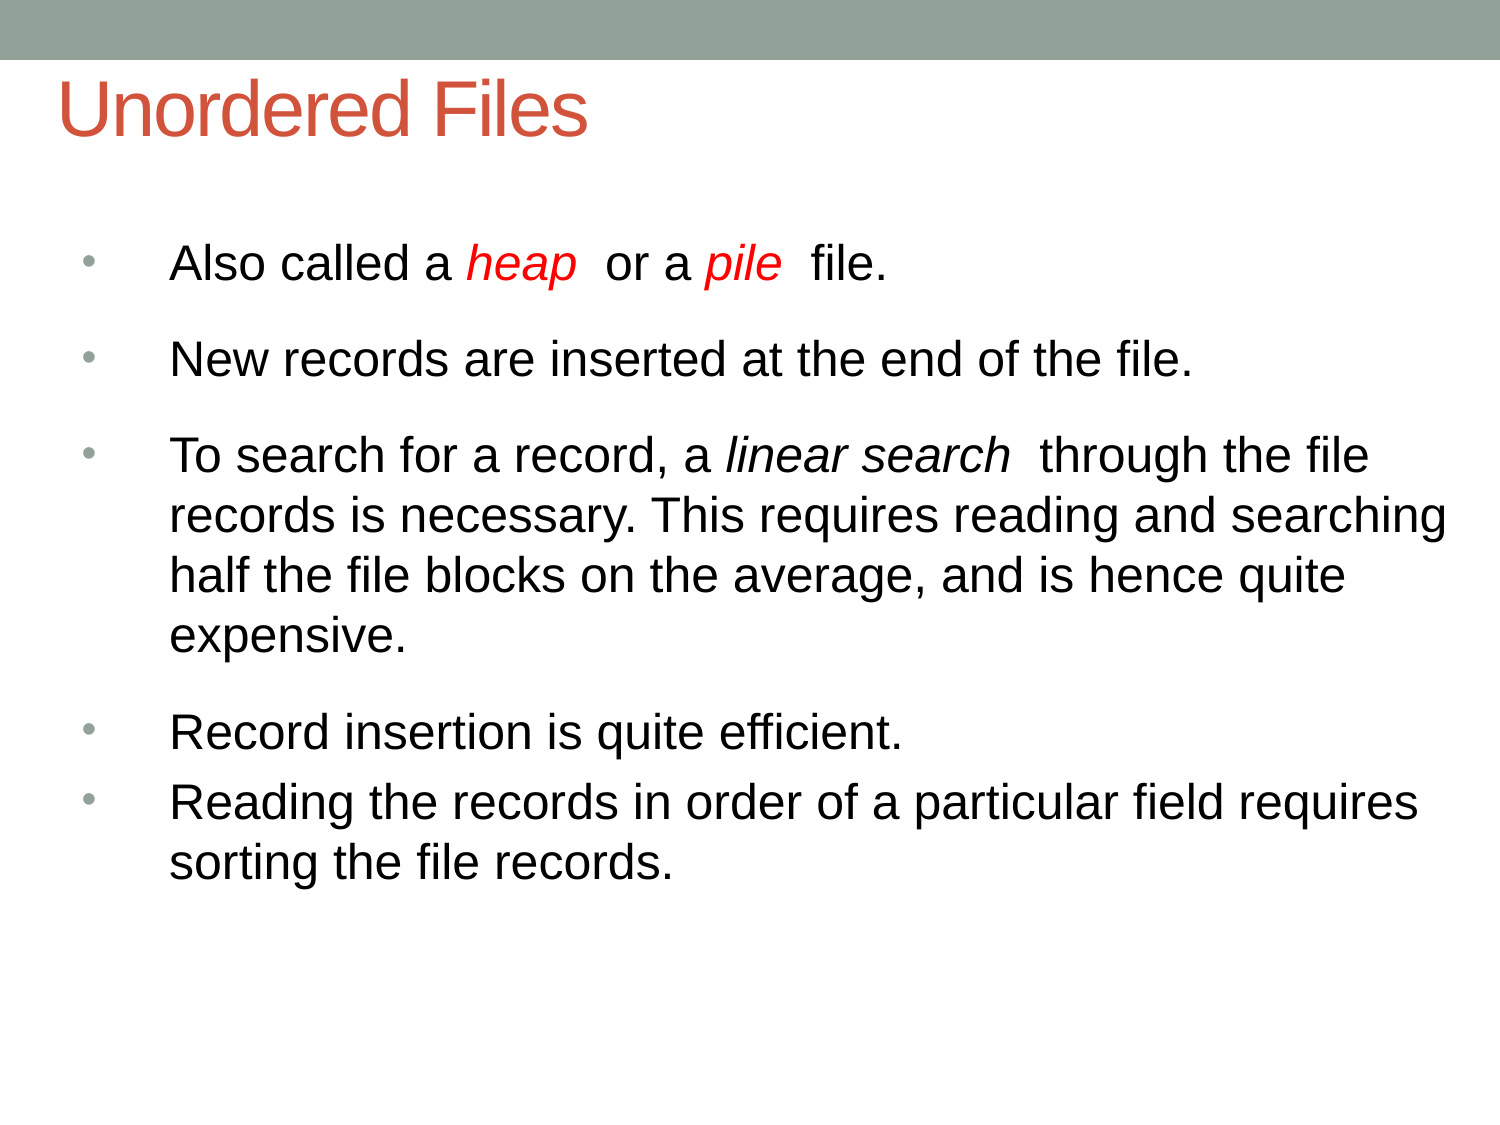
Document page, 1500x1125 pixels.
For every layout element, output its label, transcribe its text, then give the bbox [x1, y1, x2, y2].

title Unordered Files [41, 49, 1442, 161]
list Also called a heap or a pile file. New records are inserted at the end of the file. To search for a record, a linear search through the file records is necessary. This requires reading and searching half the file blocks on the average, and is hence quite expensive. Record insertion is quite efficient. Reading the records in order of a particular field requires sorting the file records. [66, 222, 1473, 1030]
